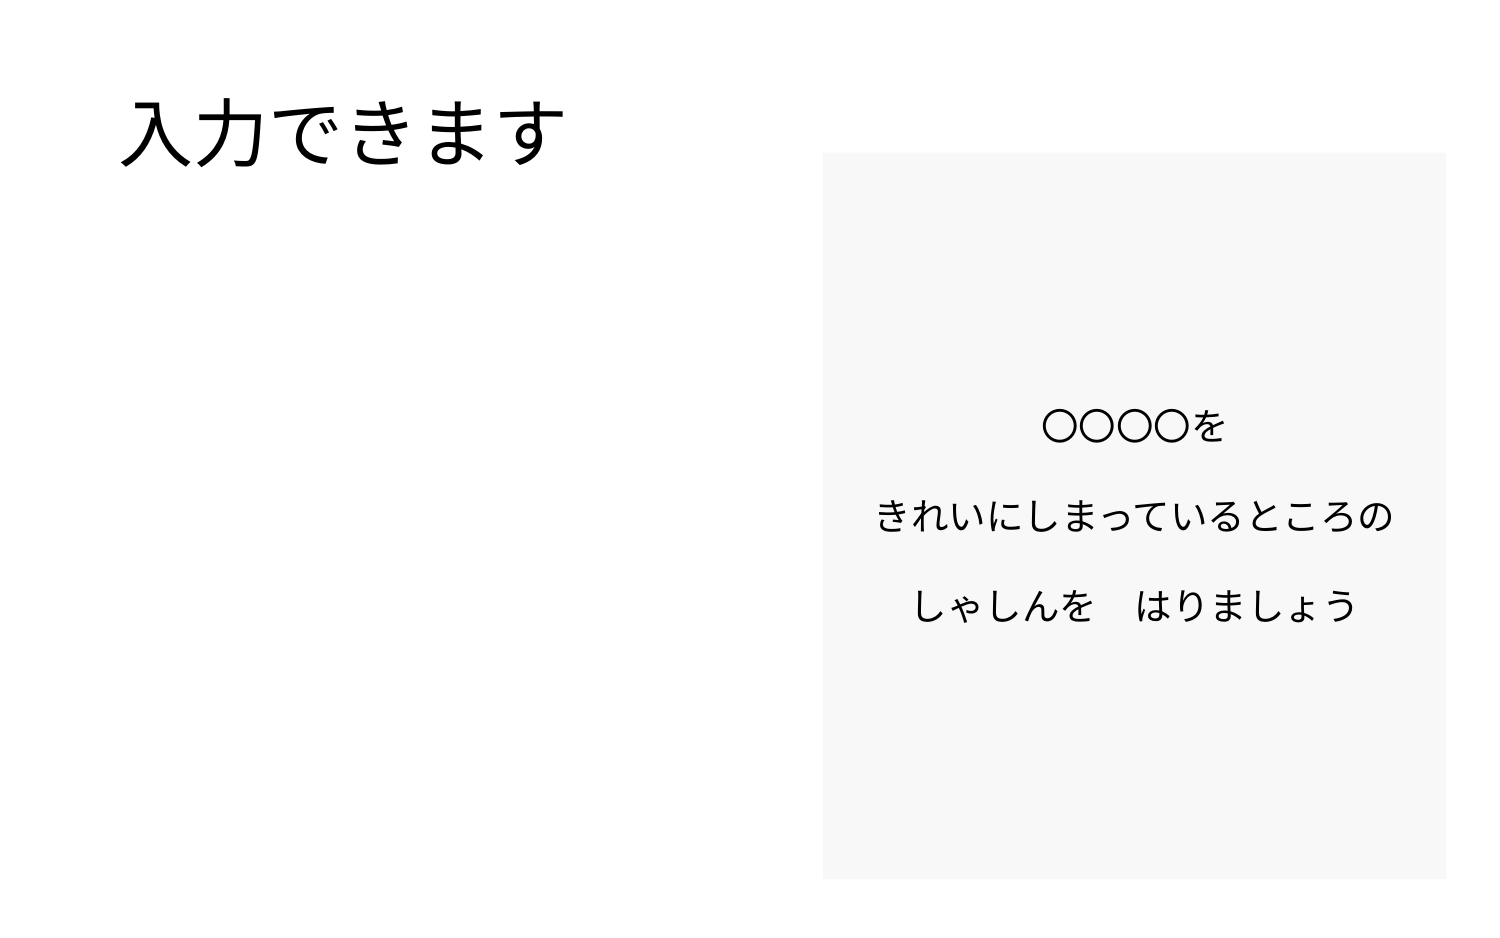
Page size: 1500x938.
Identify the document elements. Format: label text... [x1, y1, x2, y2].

text_box 入力できます [104, 78, 805, 184]
text_box 〇〇〇〇を きれいにしまっているところの しゃしんを はりましょう [823, 152, 1447, 880]
